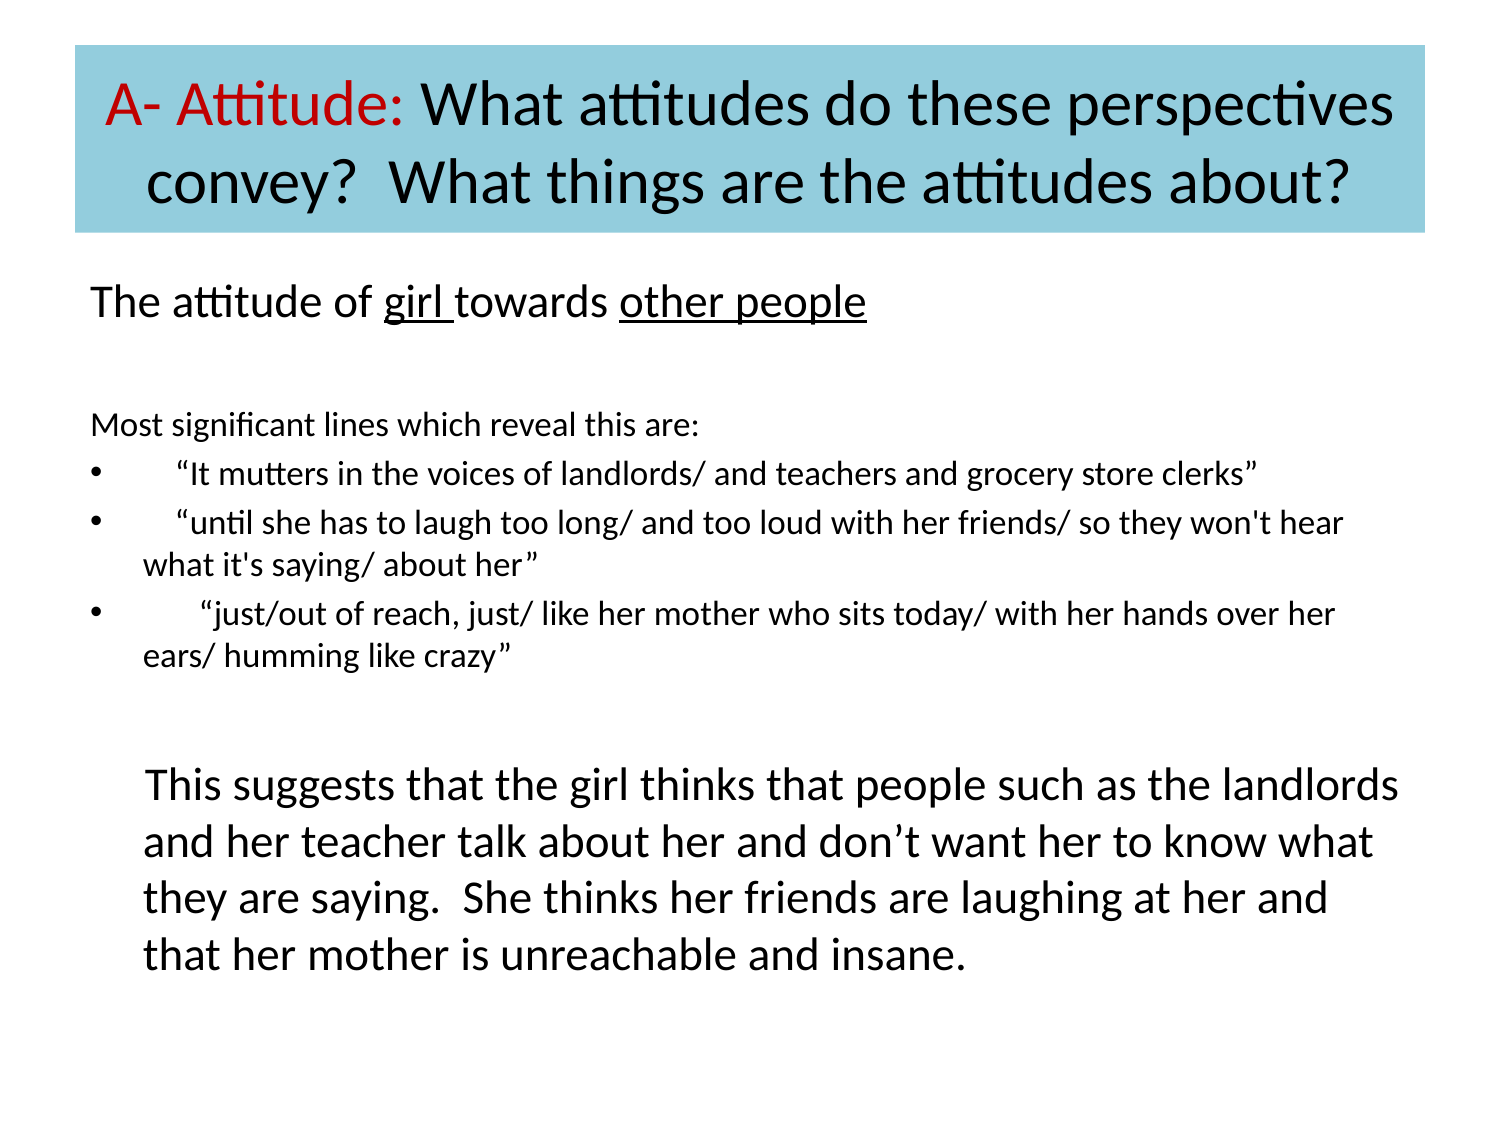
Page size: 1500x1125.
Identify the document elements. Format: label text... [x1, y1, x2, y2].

list The attitude of girl towards other people Most significant lines which reveal this are: “It mutters in the voices of landlords/ and teachers and grocery store clerks” “until she has to laugh too long/ and too loud with her friends/ so they won't hear what it's saying/ about her” “just/out of reach, just/ like her mother who sits today/ with her hands over her ears/ humming like crazy” This suggests that the girl thinks that people such as the landlords and her teacher talk about her and don’t want her to know what they are saying. She thinks her friends are laughing at her and that her mother is unreachable and insane. [75, 262, 1425, 1005]
title A- Attitude: What attitudes do these perspectives convey? What things are the attitudes about? [75, 45, 1425, 233]
